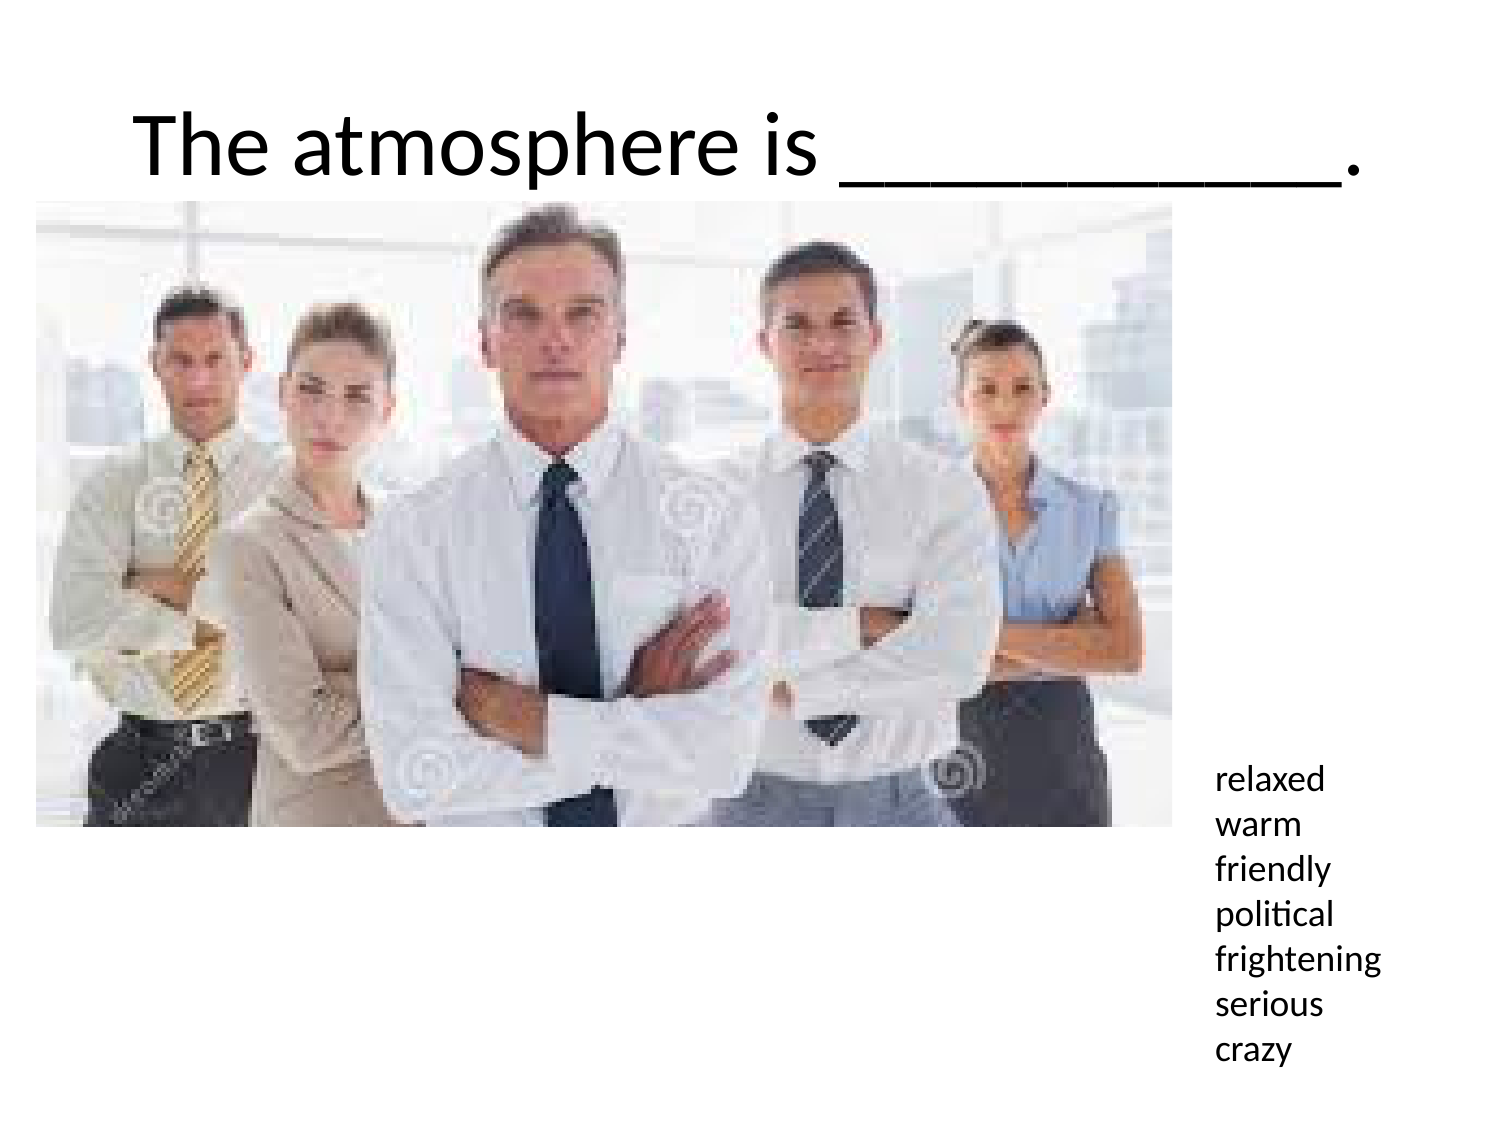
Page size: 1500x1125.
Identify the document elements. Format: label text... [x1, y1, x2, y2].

text_box relaxed warm friendly political frightening serious crazy [1200, 746, 1397, 1121]
title The atmosphere is ___________. [75, 45, 1425, 233]
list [35, 201, 1173, 827]
